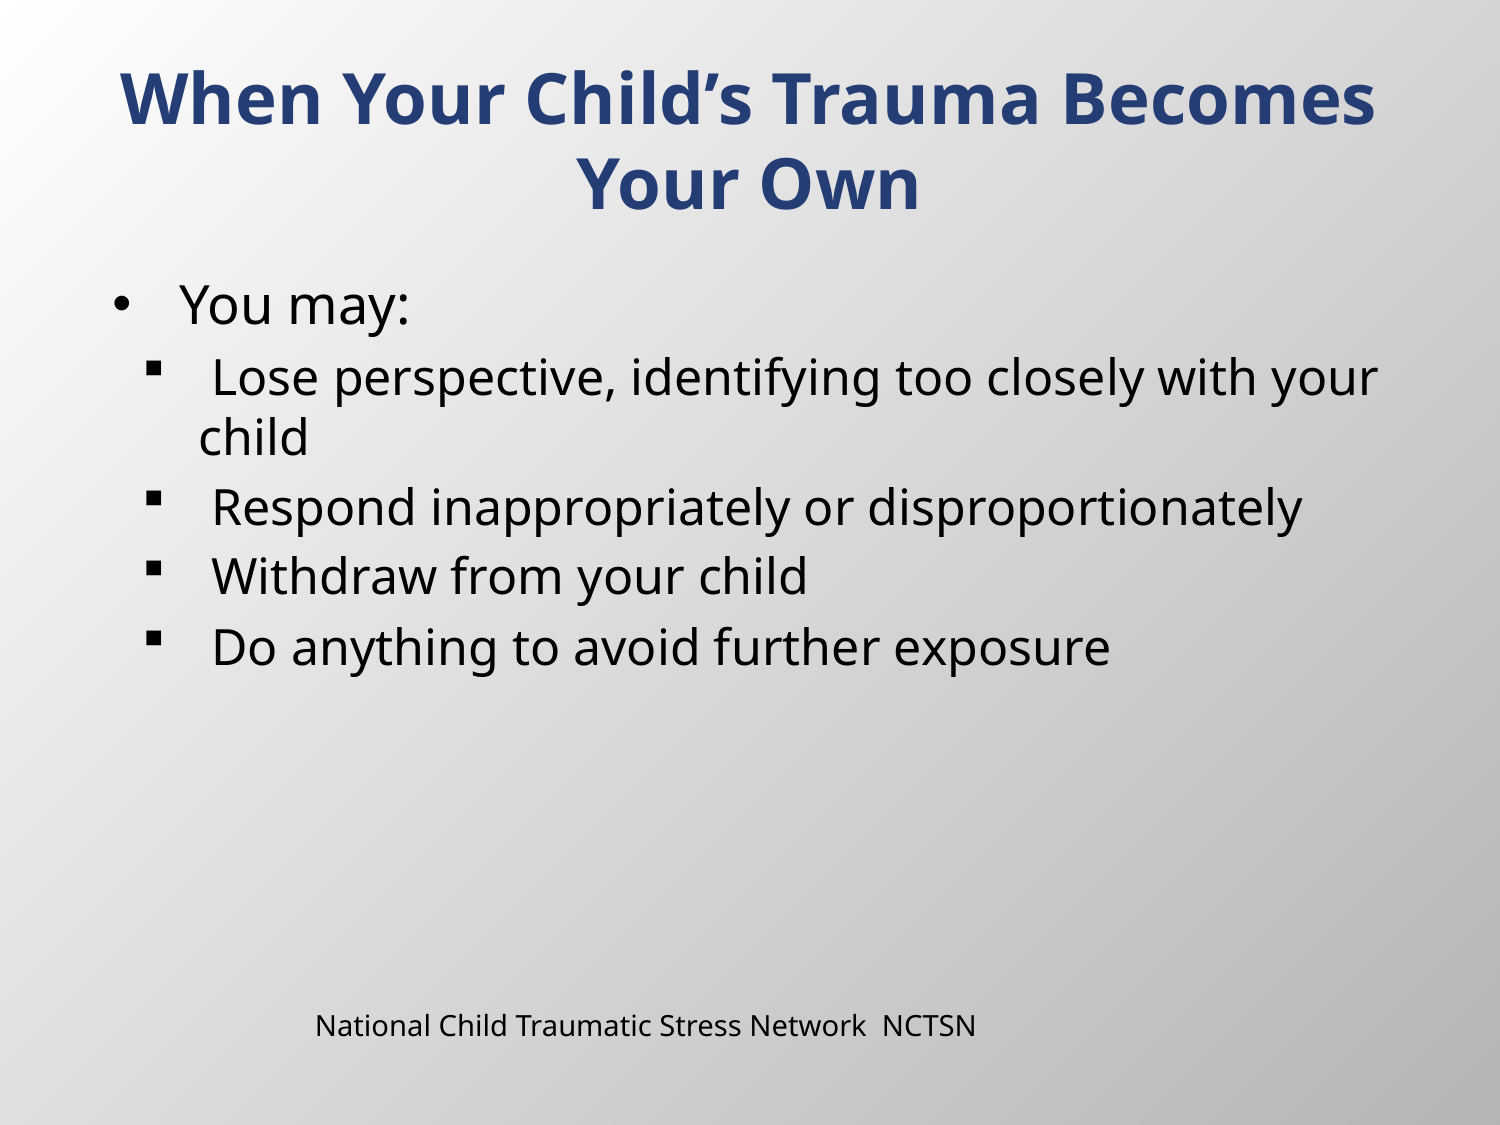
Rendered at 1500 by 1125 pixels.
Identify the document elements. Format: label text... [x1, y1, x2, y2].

title When Your Child’s Trauma Becomes Your Own [75, 45, 1425, 233]
list You may: Lose perspective, identifying too closely with your child Respond inappropriately or disproportionately Withdraw from your child Do anything to avoid further exposure [75, 262, 1425, 1035]
text_box National Child Traumatic Stress Network NCTSN [299, 999, 1125, 1050]
